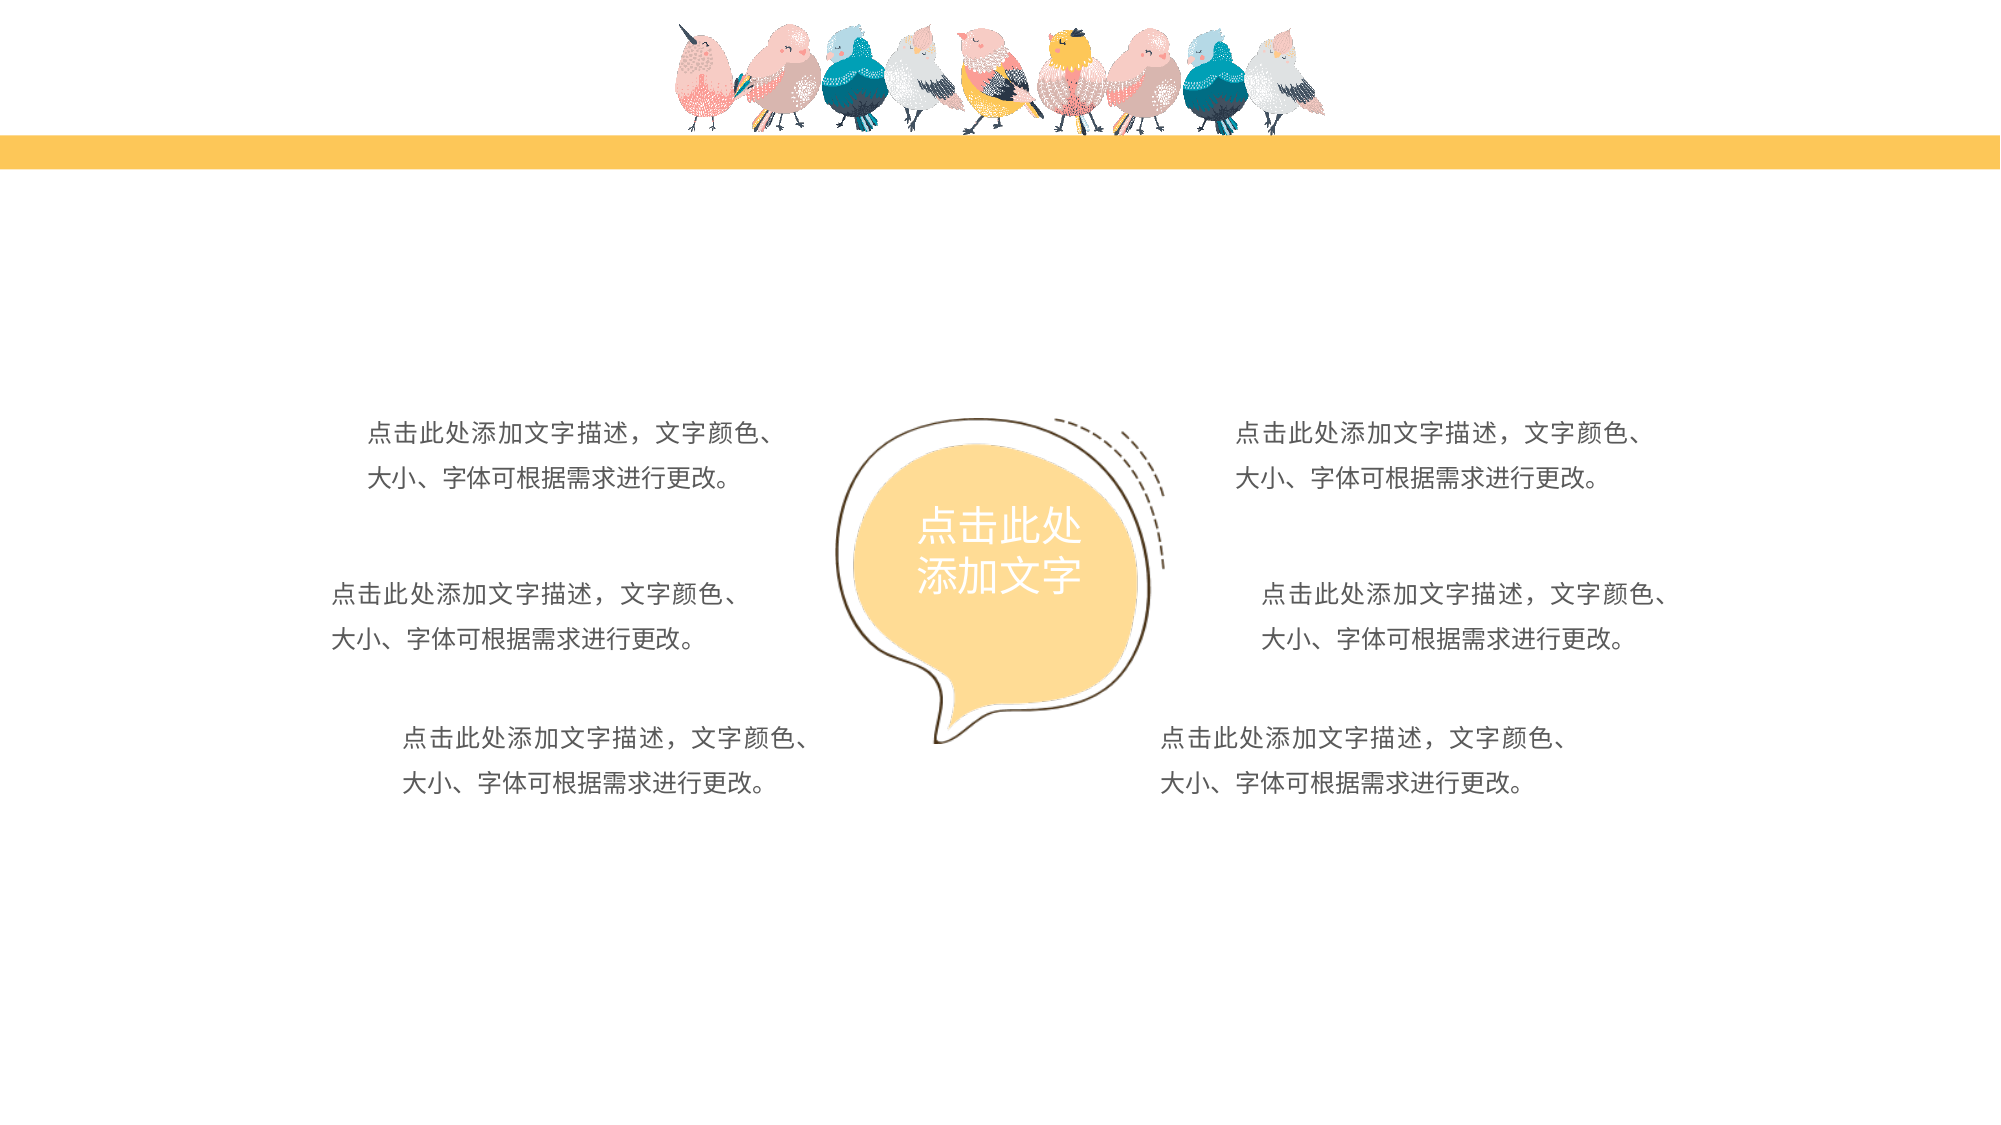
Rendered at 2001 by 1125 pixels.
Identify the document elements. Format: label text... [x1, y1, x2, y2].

text_box 点击此处添加文字描述，文字颜色、大小、字体可根据需求进行更改。 [1146, 700, 1570, 806]
picture [835, 418, 1165, 744]
text_box 点击此处添加文字描述，文字颜色、大小、字体可根据需求进行更改。 [1247, 556, 1671, 662]
text_box 点击此处添加文字描述，文字颜色、大小、字体可根据需求进行更改。 [352, 395, 777, 501]
text_box 点击此处添加文字描述，文字颜色、大小、字体可根据需求进行更改。 [1221, 395, 1645, 501]
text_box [674, 24, 1325, 136]
text_box 点击此处添加文字描述，文字颜色、大小、字体可根据需求进行更改。 [388, 700, 812, 806]
text_box [0, 134, 2000, 171]
text_box 点击此处添加文字描述，文字颜色、大小、字体可根据需求进行更改。 [316, 556, 741, 662]
